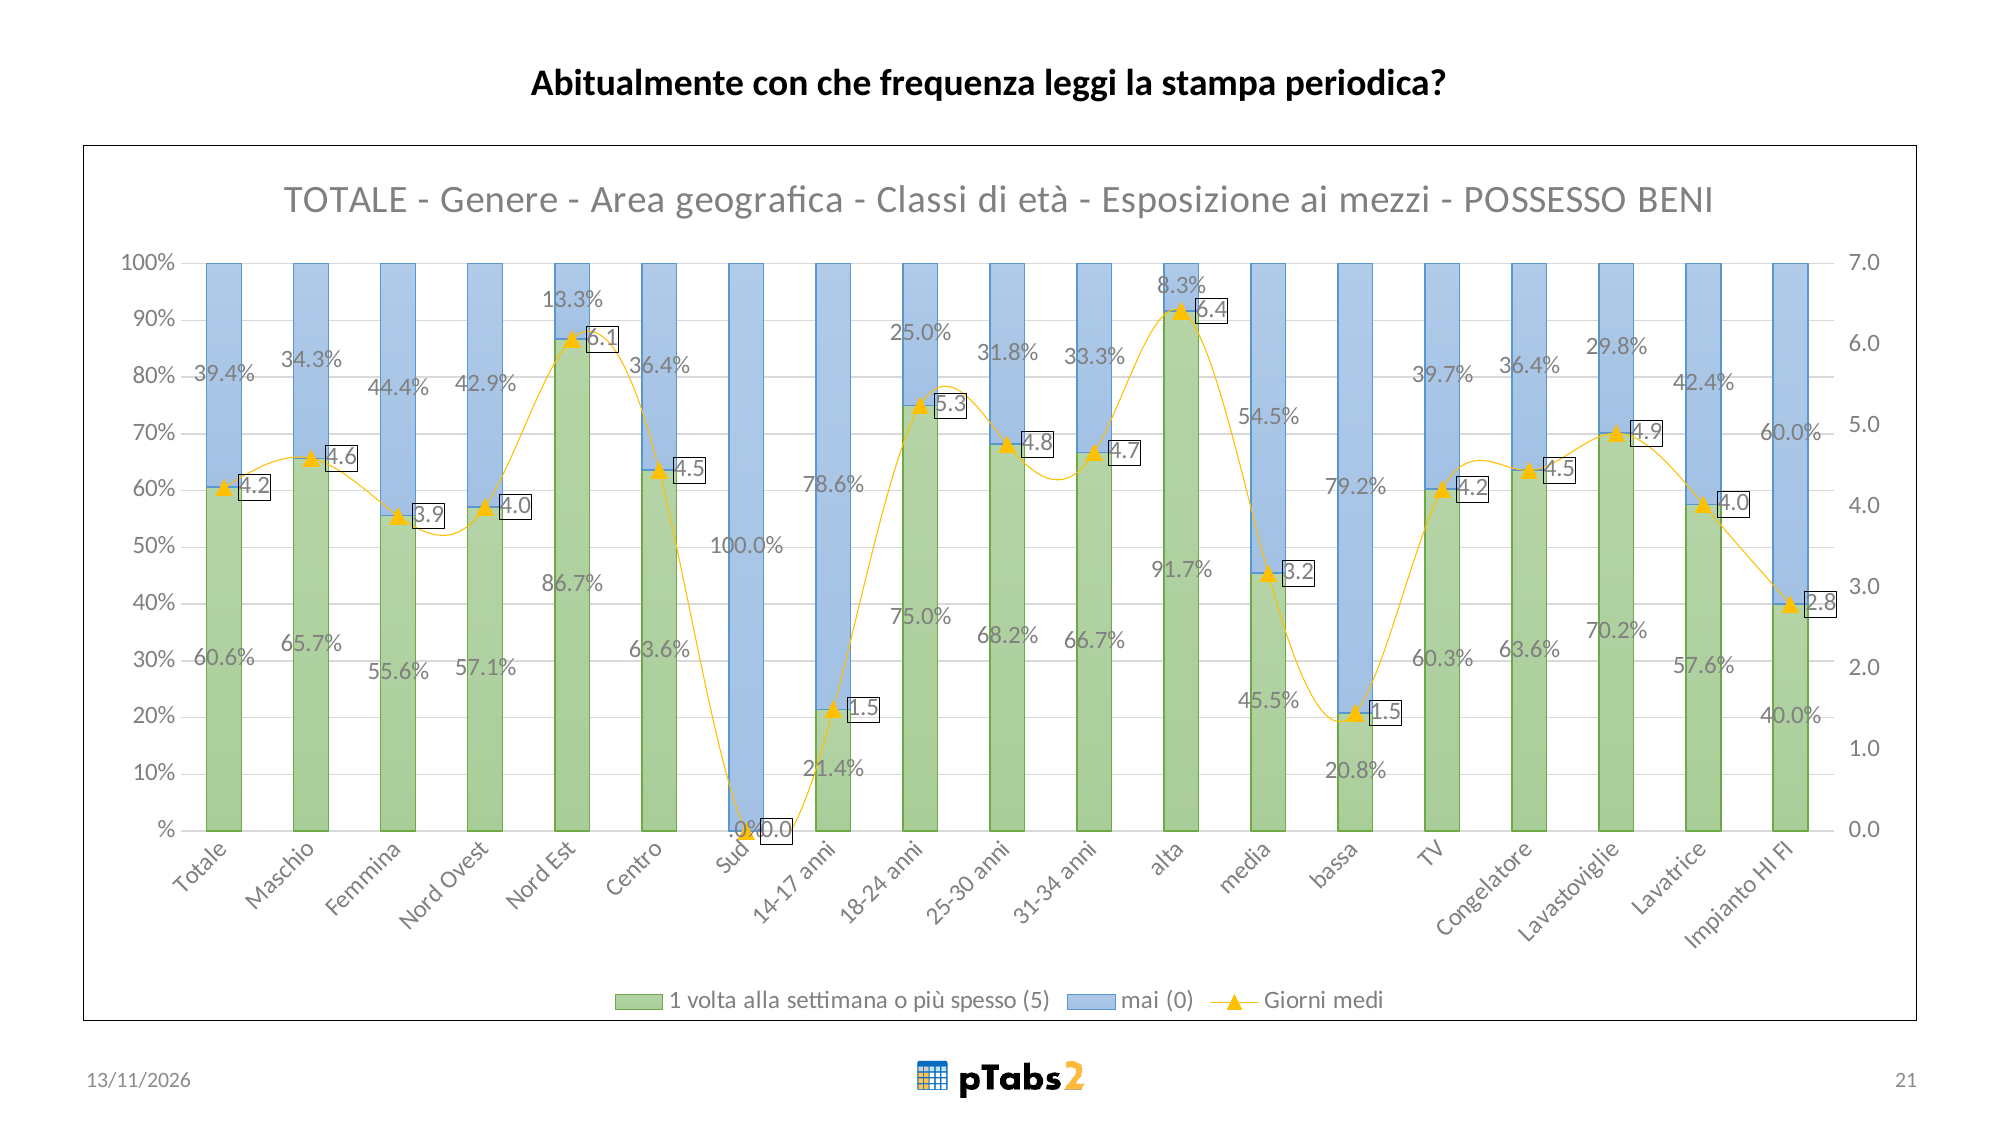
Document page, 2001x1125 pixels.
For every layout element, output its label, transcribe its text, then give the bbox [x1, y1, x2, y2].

title Abitualmente con che frequenza leggi la stampa periodica? [104, 52, 1875, 115]
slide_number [70, 1055, 512, 1103]
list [913, 1058, 1087, 1100]
chart [83, 145, 1917, 1021]
slide_number 21 [1482, 1055, 1933, 1103]
